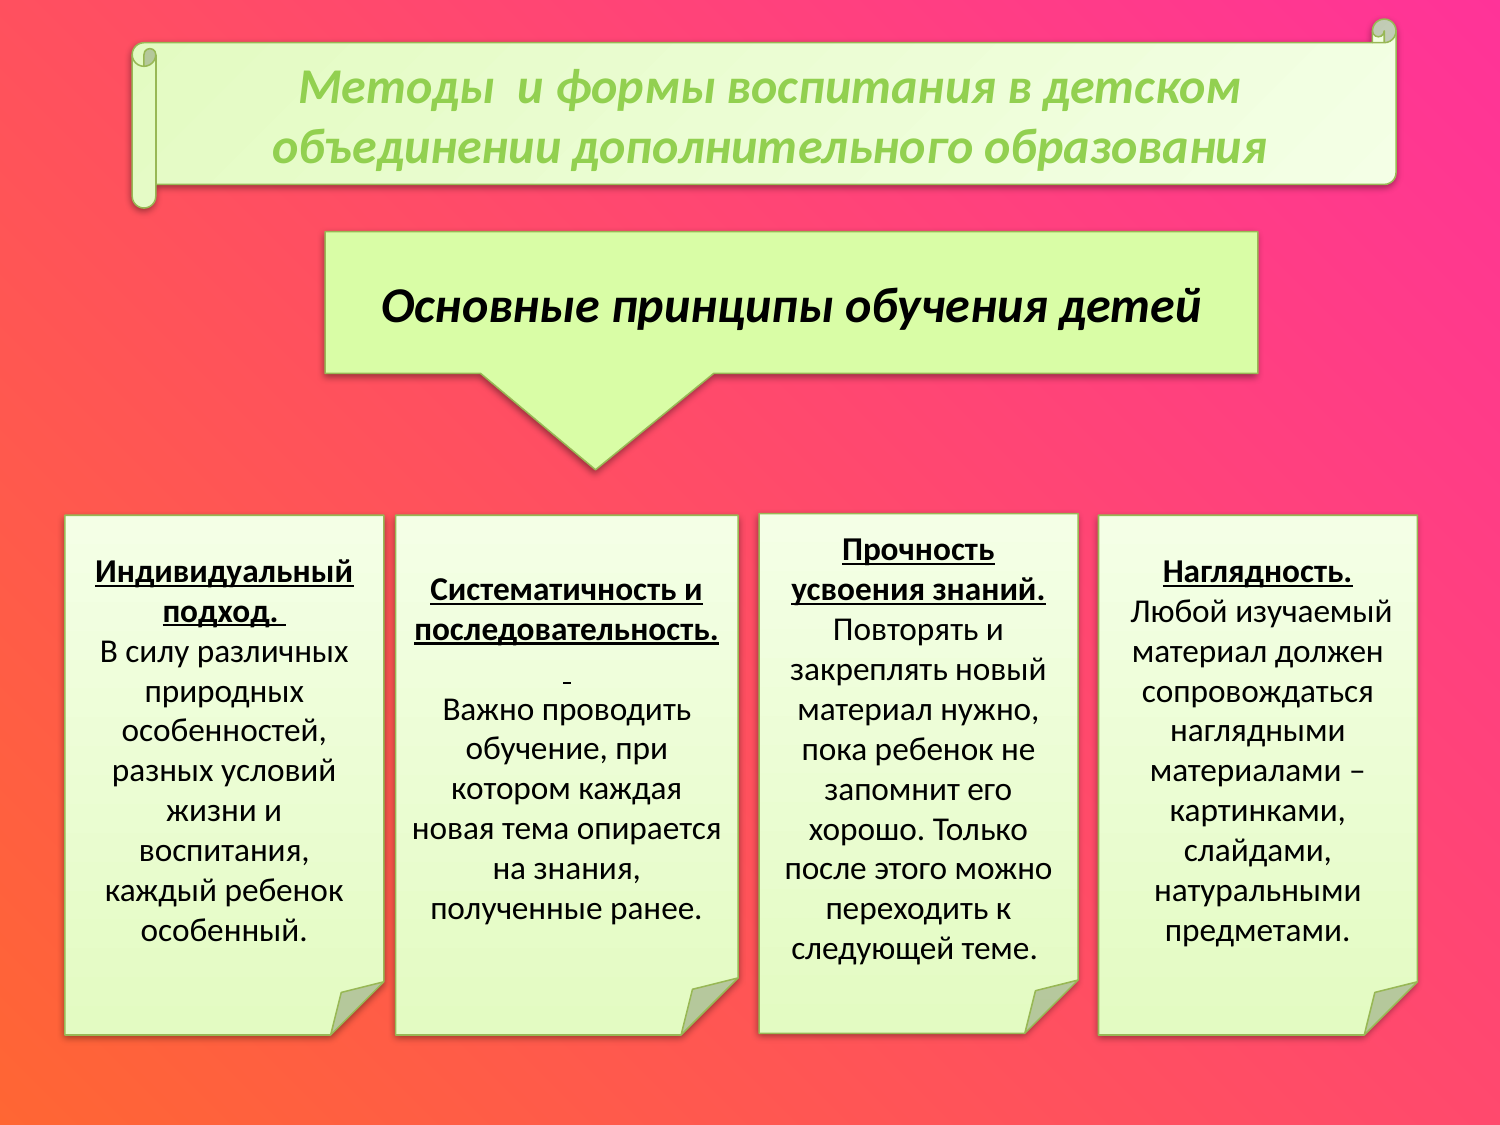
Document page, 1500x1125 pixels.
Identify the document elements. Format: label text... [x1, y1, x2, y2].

text_box Методы и формы воспитания в детском объединении дополнительного образования [131, 18, 1397, 209]
text_box Основные принципы обучения детей [324, 230, 1259, 471]
text_box Прочность усвоения знаний. Повторять и закреплять новый материал нужно, пока ребенок не запомнит его хорошо. Только после этого можно переходить к следующей теме. [758, 512, 1079, 1035]
text_box Индивидуальный подход. В силу различных природных особенностей, разных условий жизни и воспитания, каждый ребенок особенный. [64, 514, 385, 1036]
text_box Систематичность и последовательность. Важно проводить обучение, при котором каждая новая тема опирается на знания, полученные ранее. [394, 514, 739, 1036]
text_box Наглядность. Любой изучаемый материал должен сопровождаться наглядными материалами – картинками, слайдами, натуральными предметами. [1097, 514, 1419, 1036]
